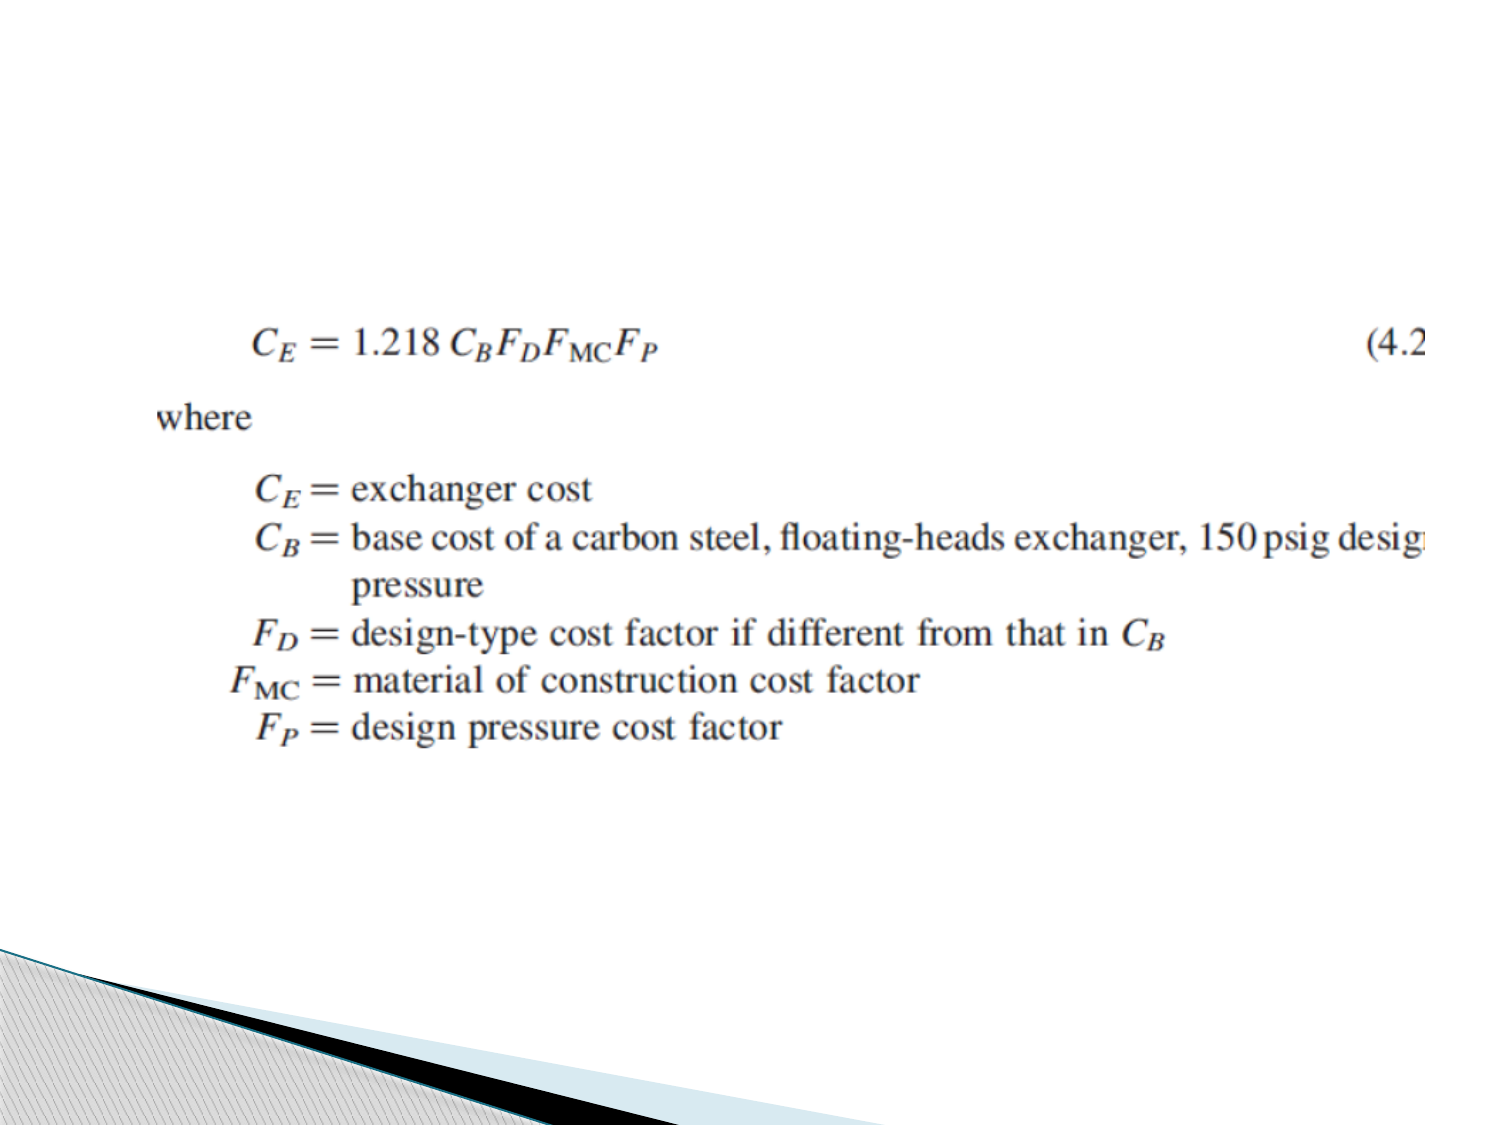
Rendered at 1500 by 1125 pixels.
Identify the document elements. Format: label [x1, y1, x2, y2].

list [74, 287, 1426, 764]
